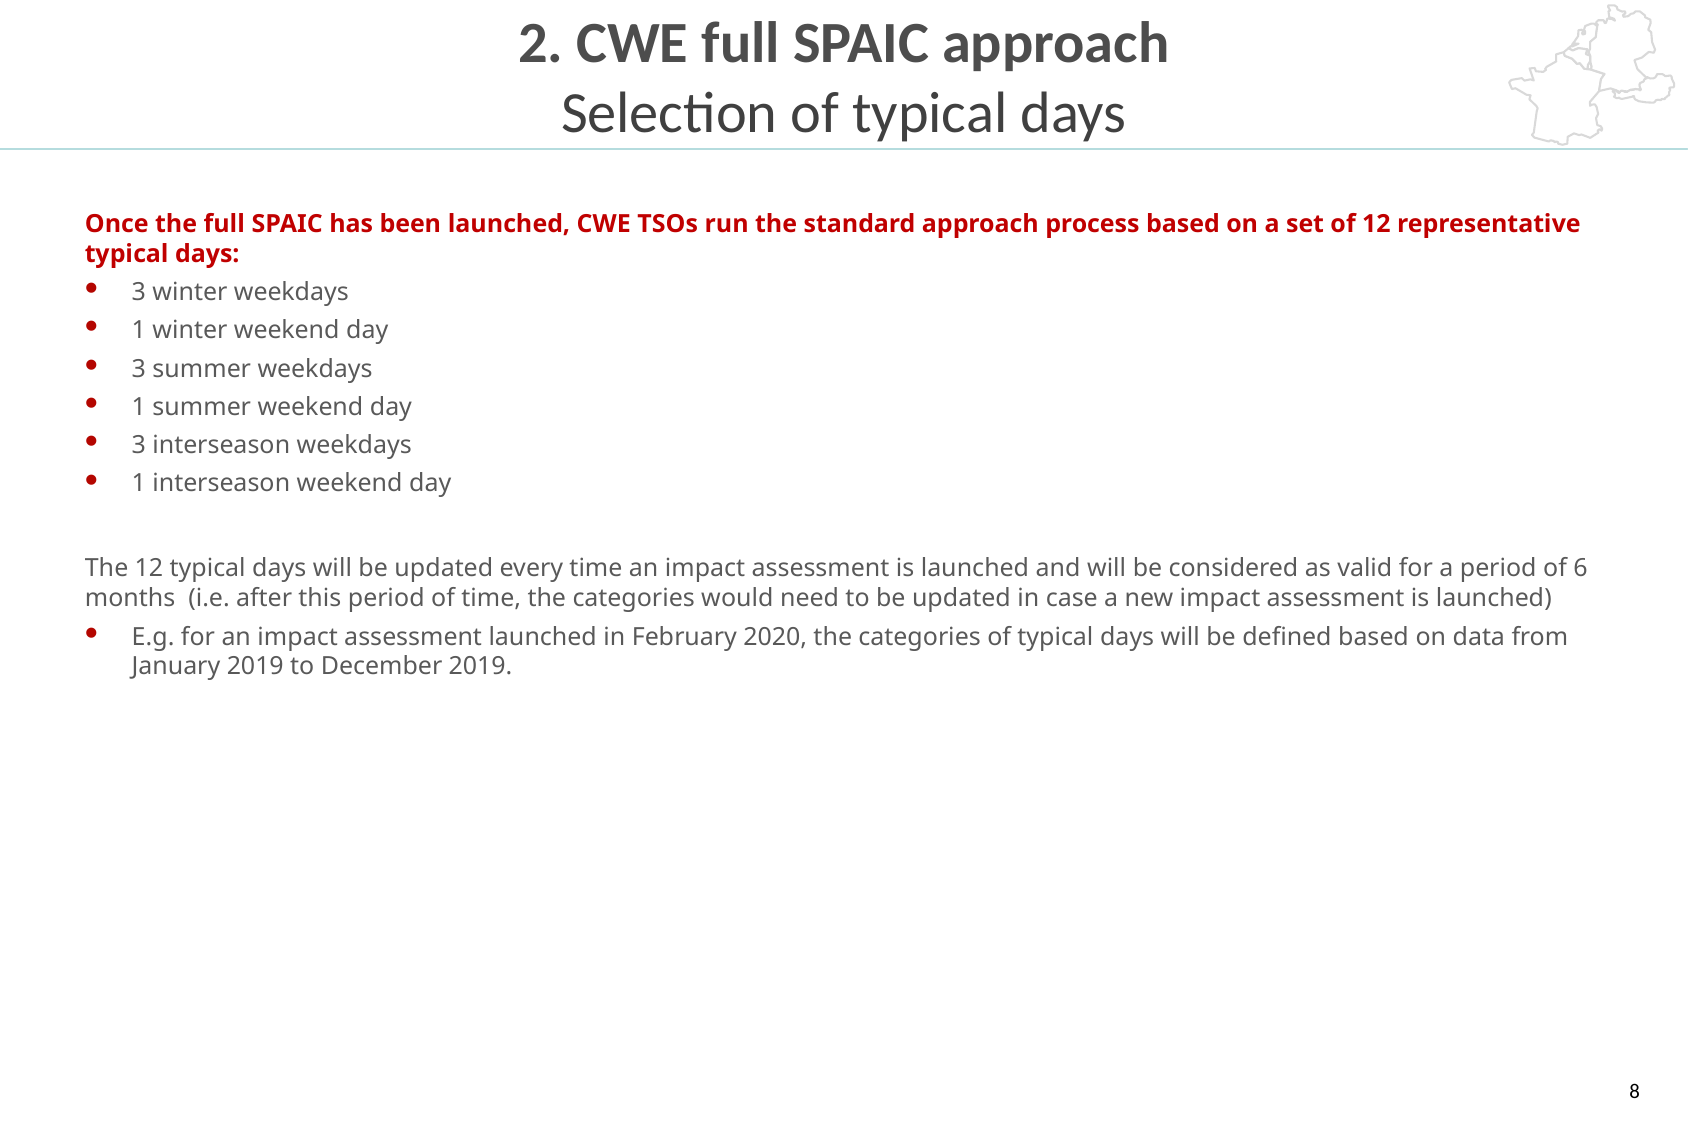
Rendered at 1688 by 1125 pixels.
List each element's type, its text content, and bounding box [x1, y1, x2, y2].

slide_number 8 [1614, 1070, 1688, 1124]
text_box 2. CWE full SPAIC approach Selection of typical days [0, 0, 1688, 149]
text_box Once the full SPAIC has been launched, CWE TSOs run the standard approach process based on a set of 12 representative typical days: 3 winter weekdays 1 winter weekend day 3 summer weekdays 1 summer weekend day 3 interseason weekdays 1 interseason weekend day The 12 typical days will be updated every time an impact assessment is launched and will be considered as valid for a period of 6 months (i.e. after this period of time, the categories would need to be updated in case a new impact assessment is launched) E.g. for an impact assessment launched in February 2020, the categories of typical days will be defined based on data from January 2019 to December 2019. [70, 199, 1618, 734]
